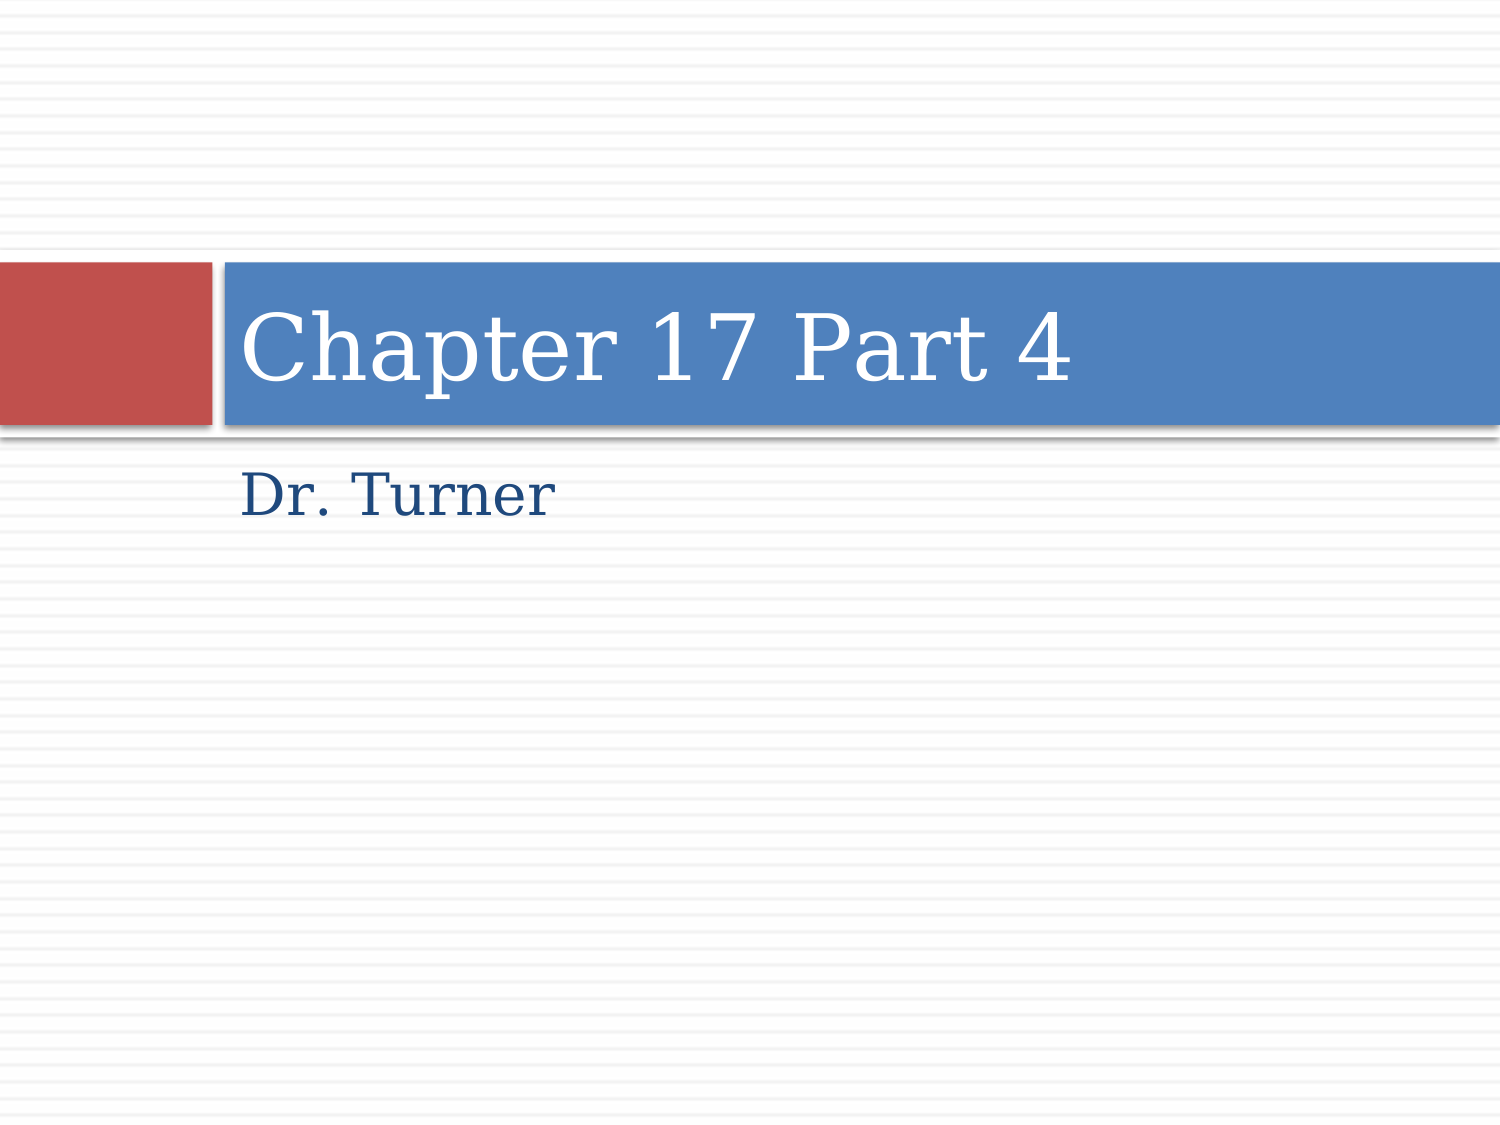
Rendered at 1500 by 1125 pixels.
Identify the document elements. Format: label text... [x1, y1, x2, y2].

title Chapter 17 Part 4 [225, 262, 1475, 425]
list Dr. Turner [225, 450, 1394, 725]
